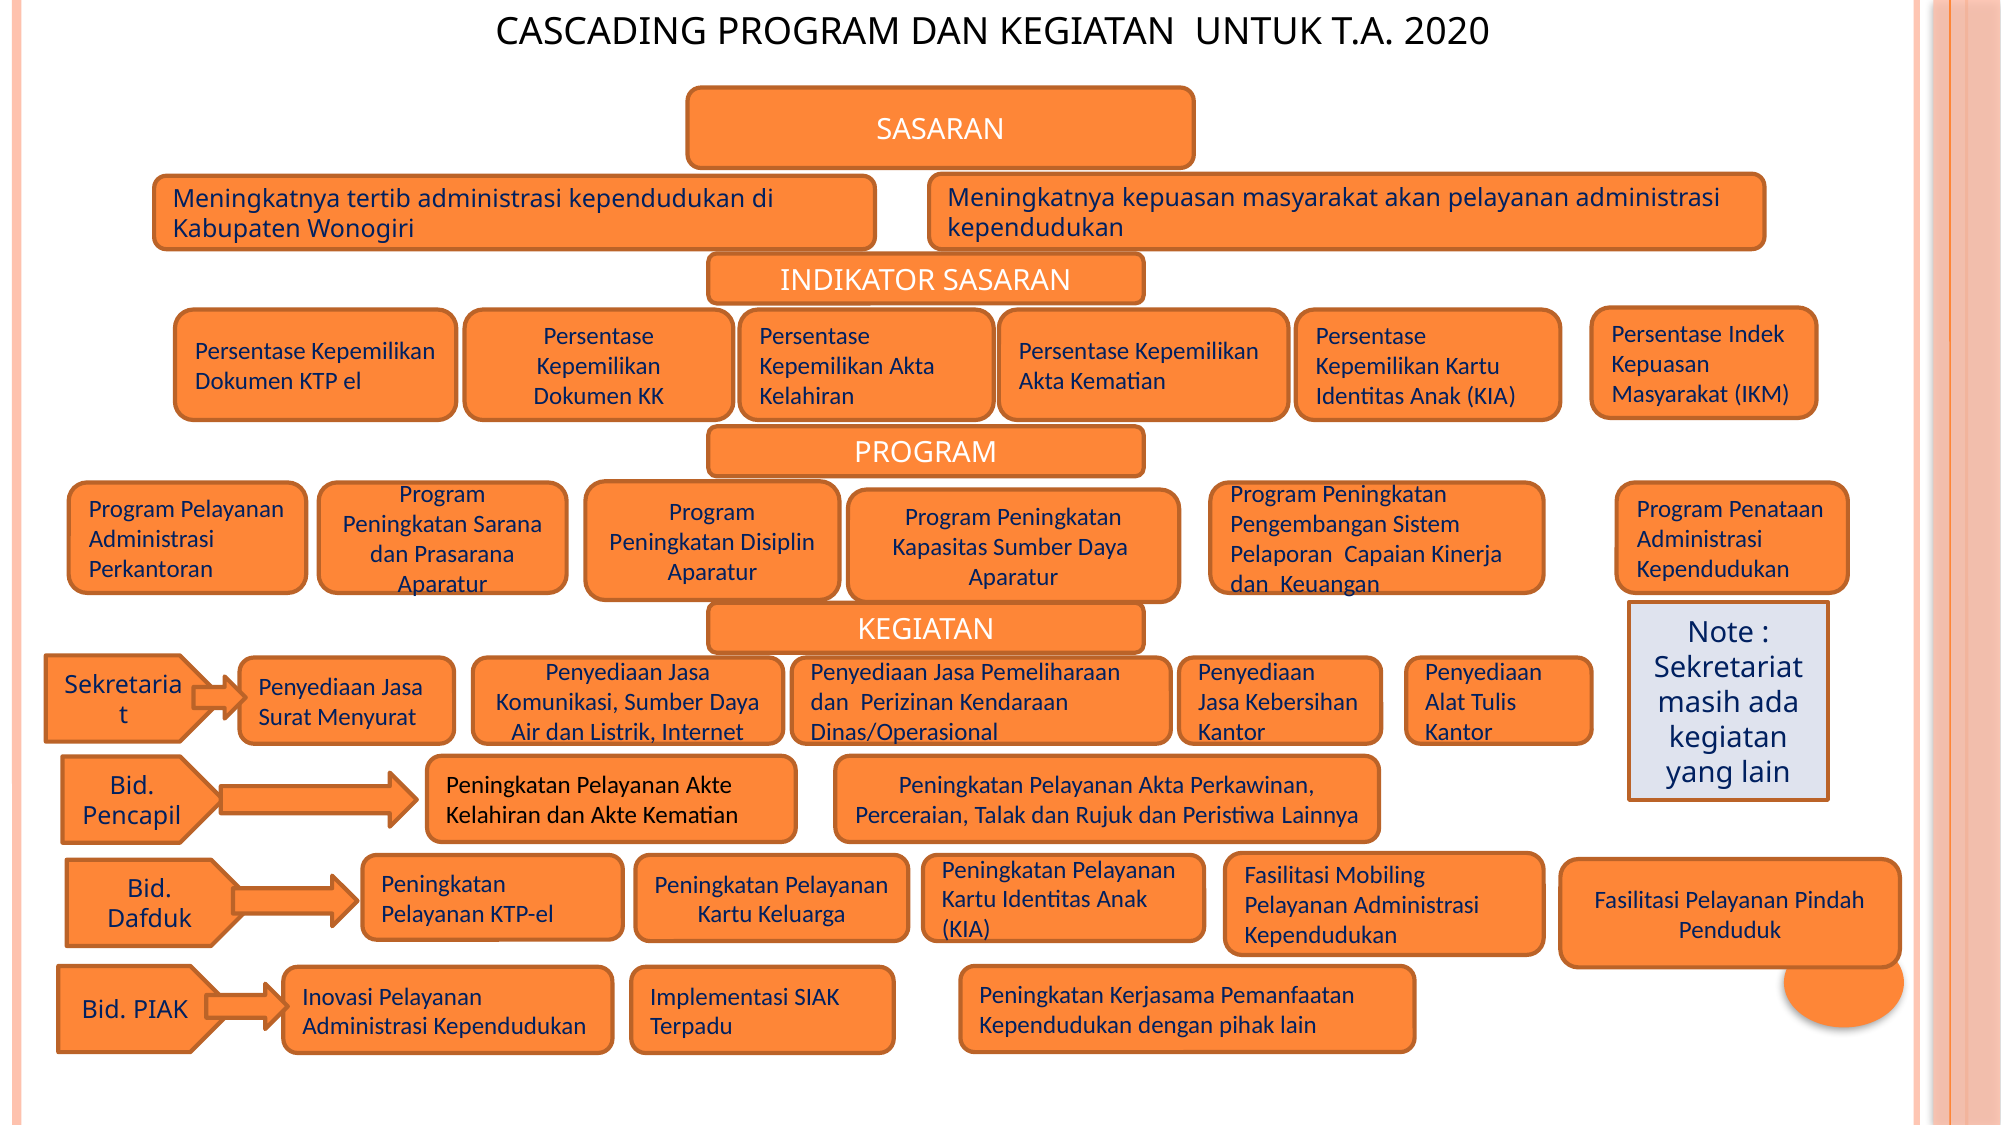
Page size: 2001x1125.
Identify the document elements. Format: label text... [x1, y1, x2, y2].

text_box CASCADING PROGRAM DAN KEGIATAN UNTUK T.A. 2020 [200, 0, 1796, 60]
text_box Bid. PIAK [56, 963, 226, 1055]
text_box Fasilitasi Pelayanan Pindah Penduduk [1558, 856, 1903, 970]
text_box Implementasi SIAK Terpadu [629, 964, 896, 1056]
text_box Meningkatnya kepuasan masyarakat akan pelayanan administrasi kependudukan [927, 171, 1767, 252]
text_box Program Penataan Administrasi Kependudukan [1614, 480, 1850, 596]
text_box Penyediaan Jasa Kebersihan Kantor [1176, 655, 1384, 746]
text_box Persentase Kepemilikan Dokumen KTP el [172, 307, 459, 423]
text_box [204, 981, 290, 1031]
text_box Peningkatan Pelayanan Kartu Keluarga [633, 852, 911, 944]
text_box Program Peningkatan Disiplin Aparatur [583, 479, 842, 603]
text_box Peningkatan Pelayanan Akte Kelahiran dan Akte Kematian [424, 753, 798, 845]
text_box Fasilitasi Mobiling Pelayanan Administrasi Kependudukan [1222, 850, 1546, 958]
text_box [82, 4, 1712, 110]
text_box Peningkatan Pelayanan Kartu Identitas Anak (KIA) [920, 852, 1207, 944]
text_box Program Pelayanan Administrasi Perkantoran [66, 480, 309, 596]
text_box Penyediaan Jasa Komunikasi, Sumber Daya Air dan Listrik, Internet [470, 655, 786, 746]
text_box Persentase Kepemilikan Akta Kelahiran [737, 307, 996, 423]
text_box Penyediaan Alat Tulis Kantor [1404, 655, 1594, 746]
text_box [230, 873, 360, 929]
text_box Program Peningkatan Kapasitas Sumber Daya Aparatur [845, 487, 1182, 605]
text_box Sekretariat [43, 653, 214, 744]
text_box [191, 674, 248, 721]
text_box Persentase Kepemilikan Dokumen KK [462, 307, 736, 423]
text_box Peningkatan Pelayanan KTP-el [360, 852, 625, 942]
text_box Note : Sekretariatmasih ada kegiatan yang lain [1627, 600, 1830, 802]
text_box Peningkatan Kerjasama Pemanfaatan Kependudukan dengan pihak lain [958, 963, 1417, 1055]
text_box SASARAN [685, 85, 1196, 171]
text_box PROGRAM [706, 424, 1146, 479]
text_box Program Peningkatan Sarana dan Prasarana Aparatur [316, 480, 569, 596]
text_box [218, 770, 419, 829]
text_box Persentase Indek Kepuasan Masyarakat (IKM) [1589, 305, 1819, 421]
text_box Bid. Dafduk [64, 857, 244, 949]
text_box Penyediaan Jasa Pemeliharaan dan Perizinan Kendaraan Dinas/Operasional [789, 655, 1173, 746]
text_box KEGIATAN [706, 600, 1146, 655]
text_box Persentase Kepemilikan Akta Kematian [996, 307, 1291, 423]
text_box Meningkatnya tertib administrasi kependudukan di Kabupaten Wonogiri [152, 173, 878, 252]
text_box Inovasi Pelayanan Administrasi Kependudukan [281, 964, 615, 1056]
text_box Program Peningkatan Pengembangan Sistem Pelaporan Capaian Kinerja dan Keuangan [1208, 480, 1546, 596]
text_box Bid. Pencapil [60, 754, 218, 845]
text_box Persentase Kepemilikan Kartu Identitas Anak (KIA) [1293, 307, 1563, 423]
text_box Penyediaan Jasa Surat Menyurat [237, 655, 457, 746]
text_box Peningkatan Pelayanan Akta Perkawinan, Perceraian, Talak dan Rujuk dan Peristiwa Lainnya [833, 753, 1382, 845]
text_box INDIKATOR SASARAN [706, 251, 1146, 306]
